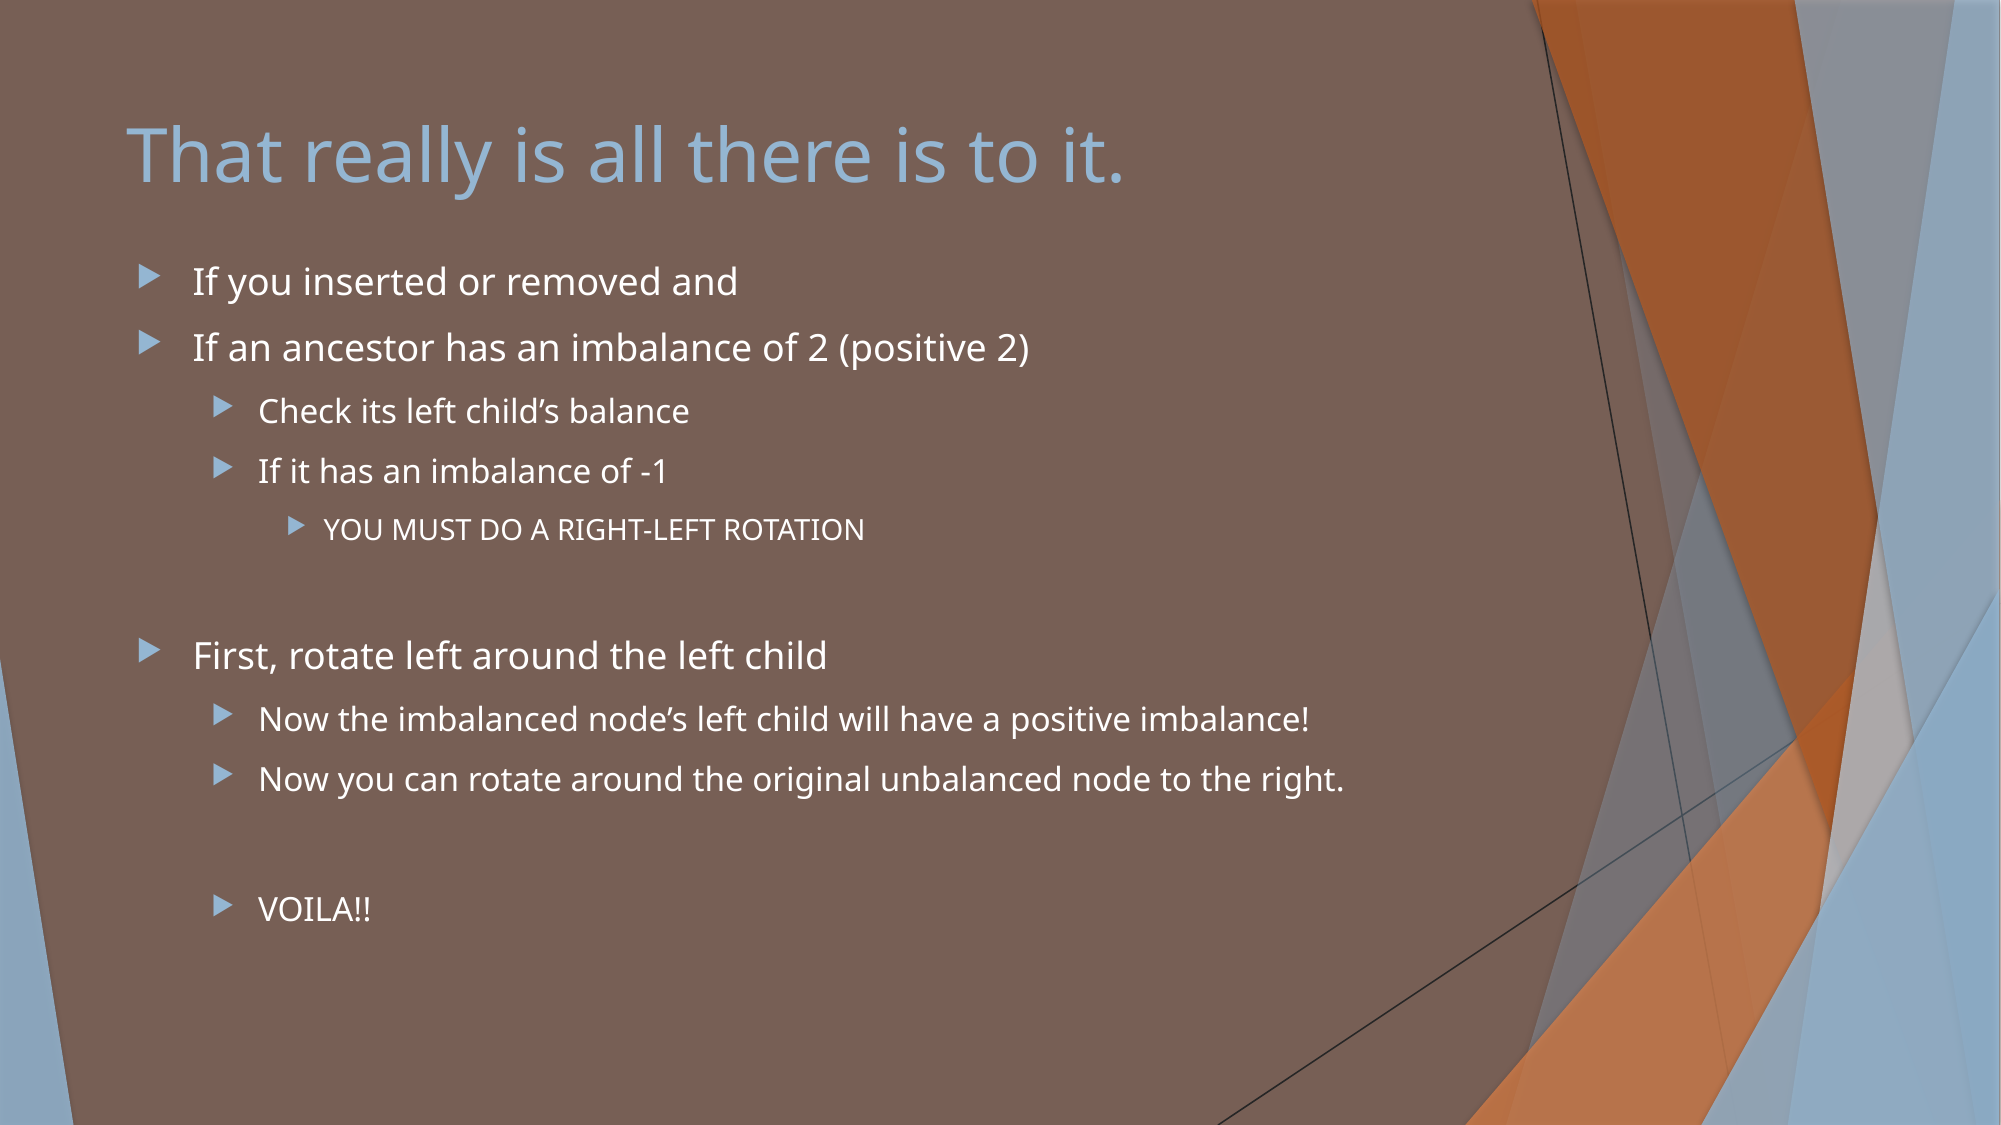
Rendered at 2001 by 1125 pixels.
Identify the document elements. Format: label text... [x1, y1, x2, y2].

title That really is all there is to it. [111, 99, 1522, 317]
list If you inserted or removed and If an ancestor has an imbalance of 2 (positive 2) Check its left child’s balance If it has an imbalance of -1 YOU MUST DO A RIGHT-LEFT ROTATION First, rotate left around the left child Now the imbalanced node’s left child will have a positive imbalance! Now you can rotate around the original unbalanced node to the right. VOILA!! [121, 250, 1522, 992]
